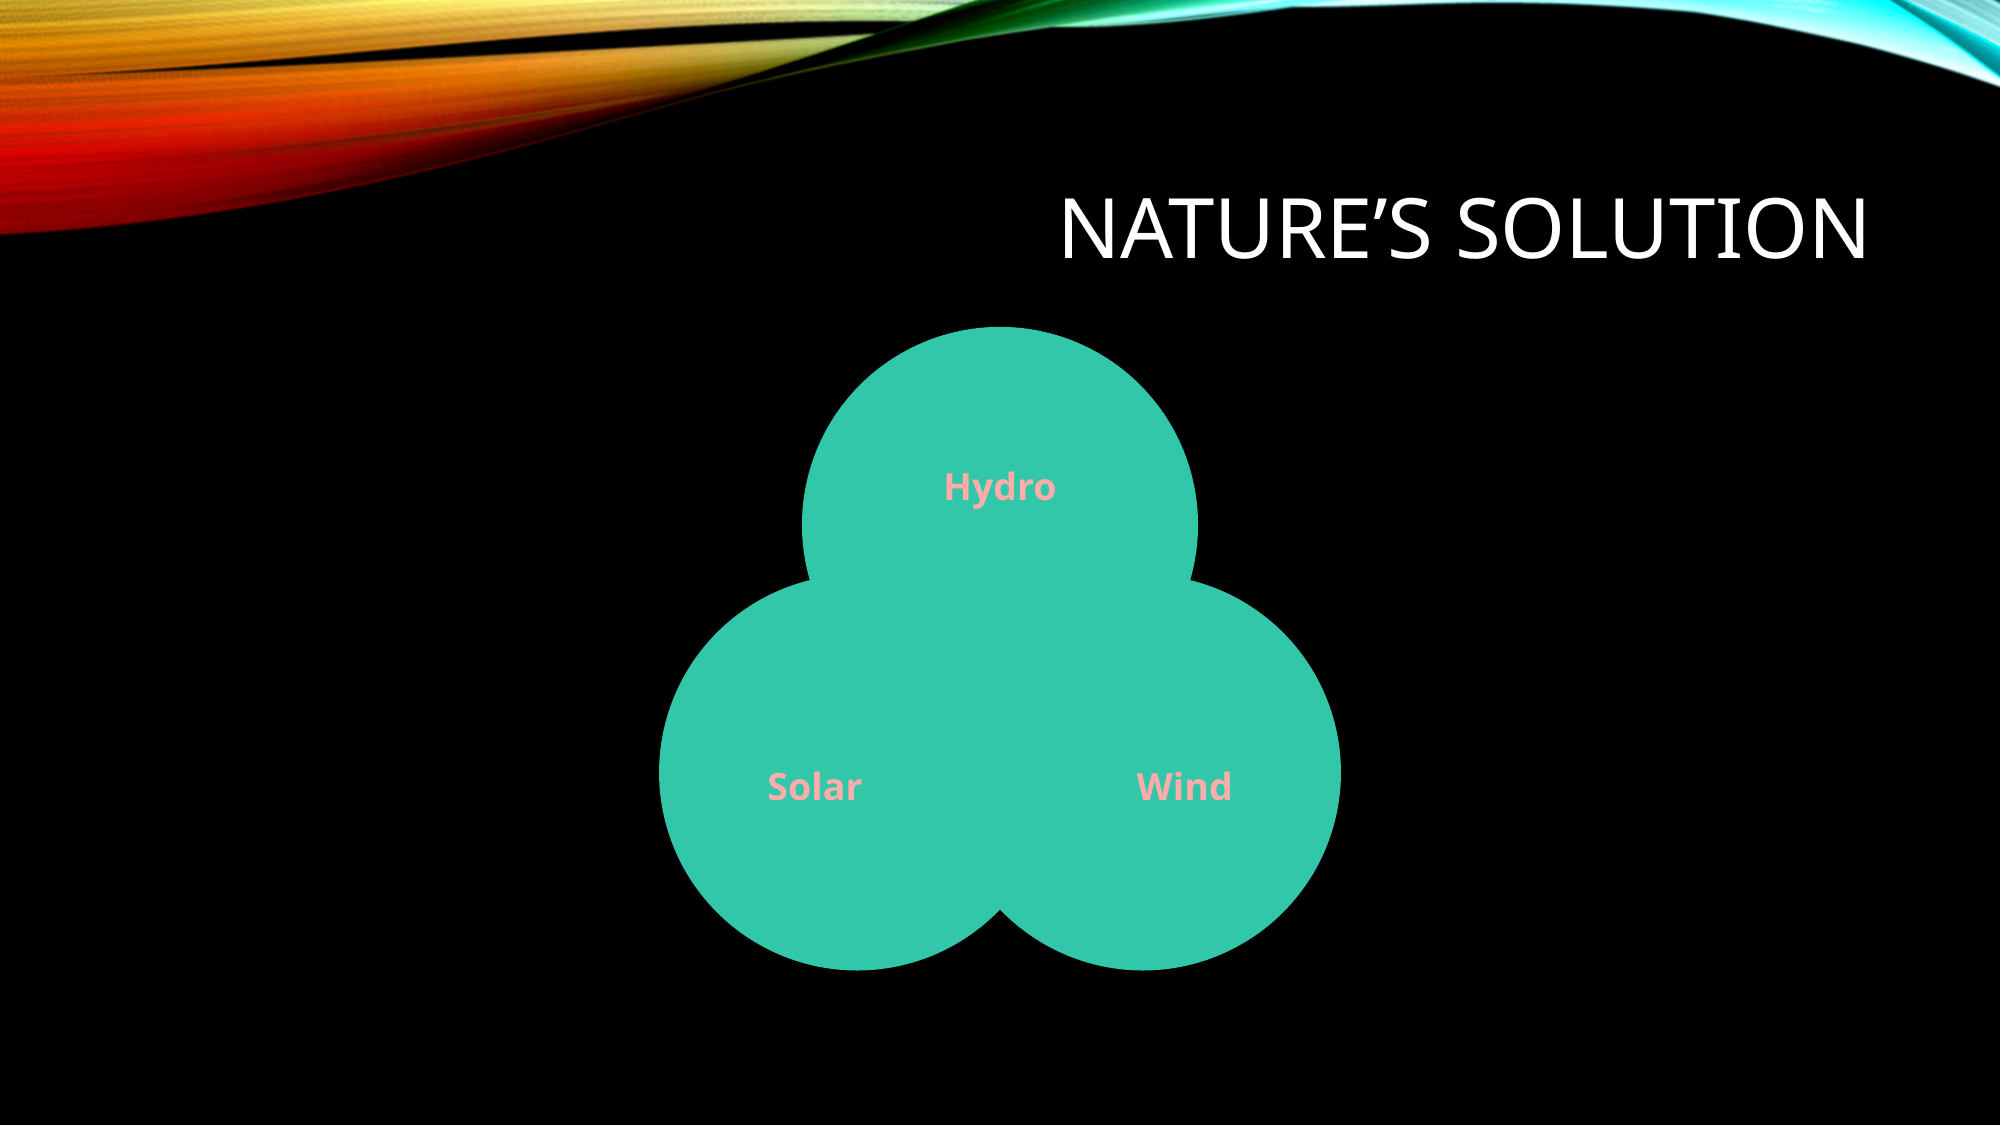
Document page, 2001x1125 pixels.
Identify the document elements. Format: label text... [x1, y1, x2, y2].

picture [0, 0, 2000, 237]
title Nature’s solution [474, 125, 1888, 338]
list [112, 359, 1888, 1021]
